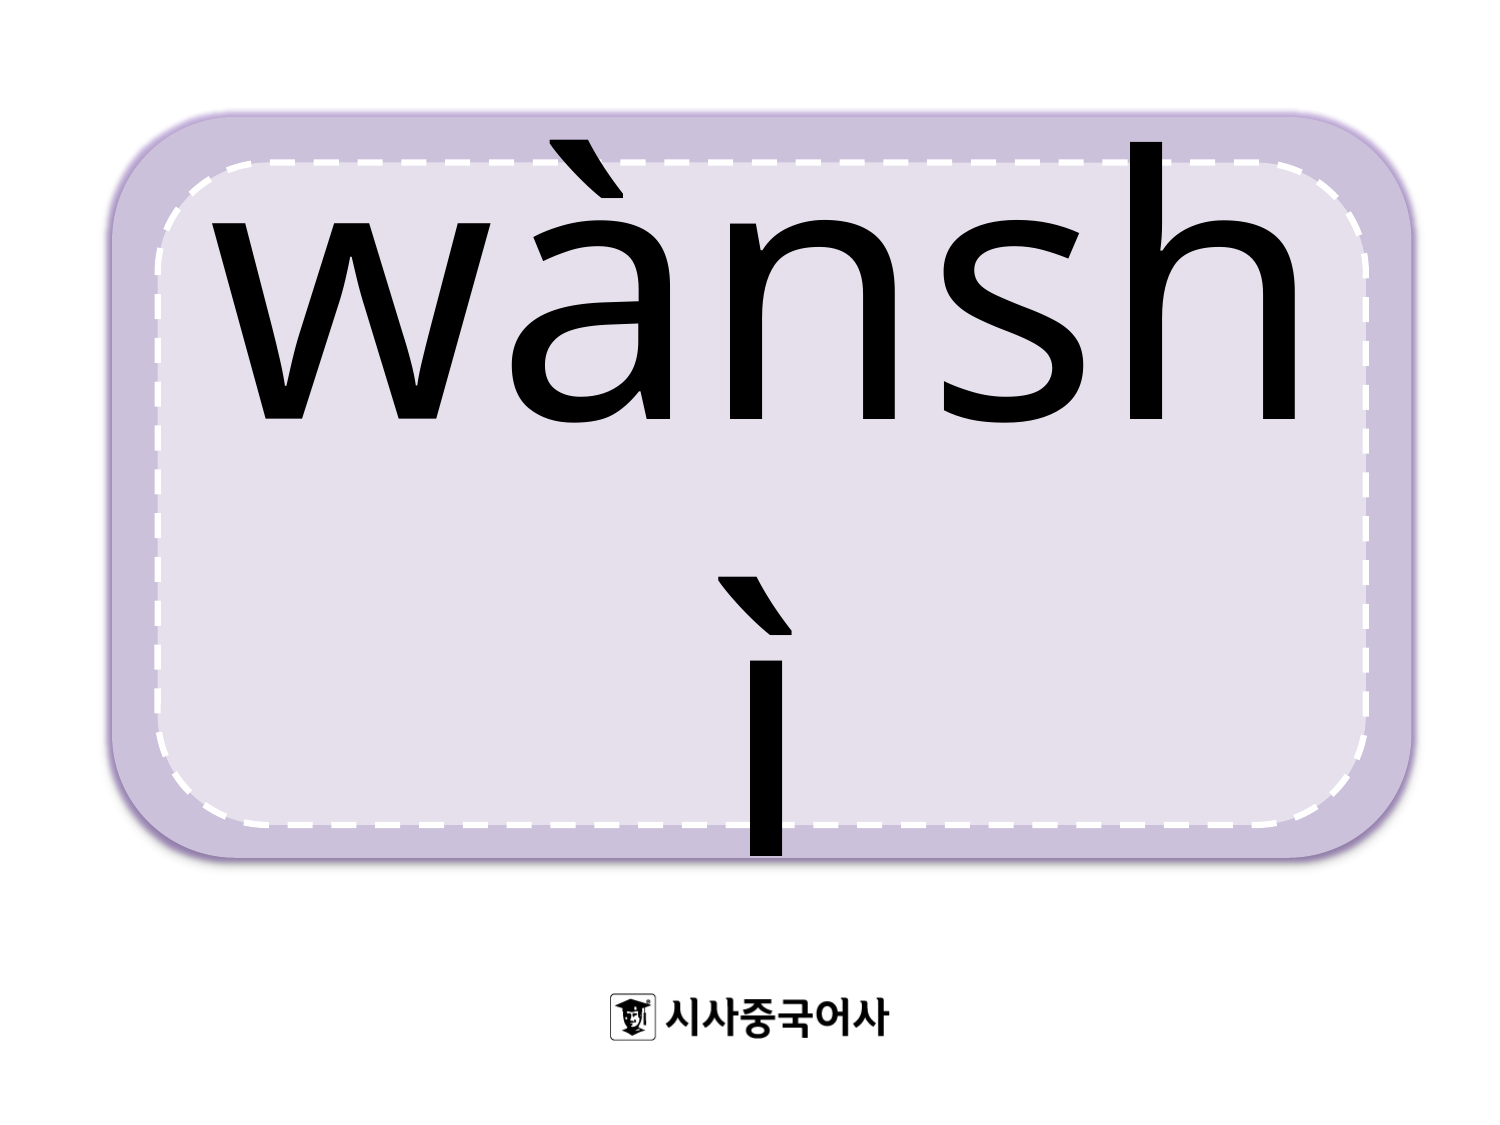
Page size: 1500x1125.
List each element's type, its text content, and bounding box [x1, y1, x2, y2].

text_box wànshì [162, 160, 1371, 824]
picture [602, 987, 898, 1047]
